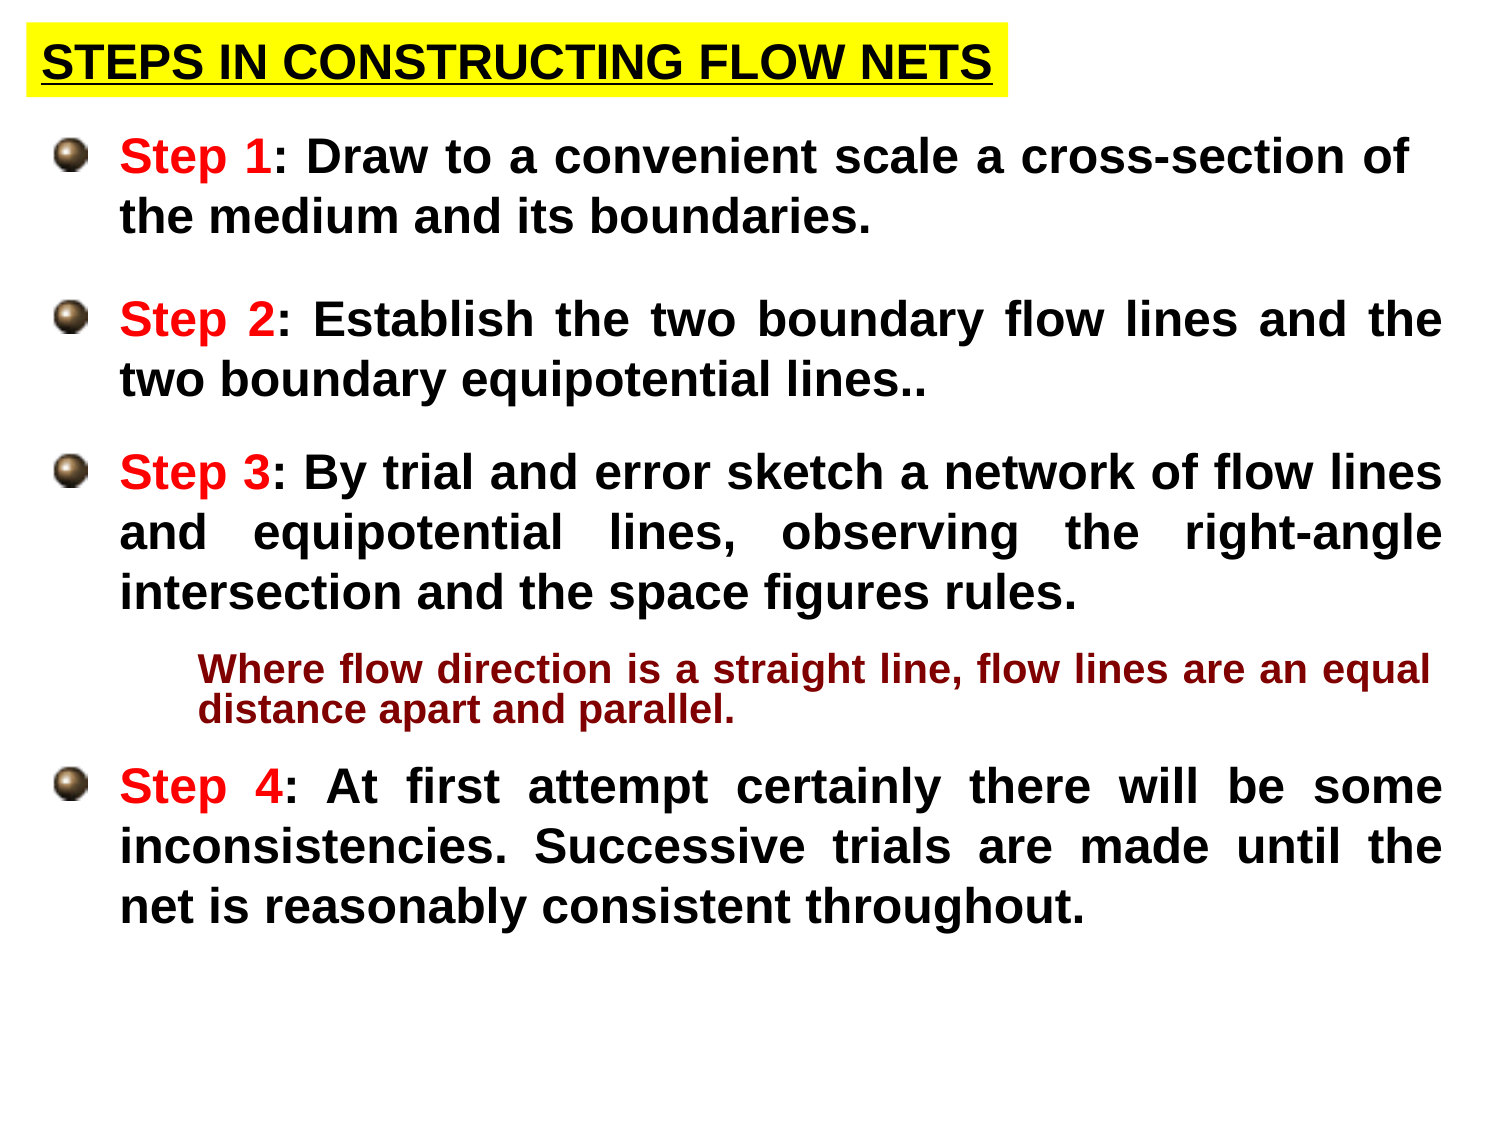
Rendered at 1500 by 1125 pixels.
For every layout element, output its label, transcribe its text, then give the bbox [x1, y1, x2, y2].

text_box Step 1: Draw to a convenient scale a cross-section of the medium and its boundaries. [38, 116, 1459, 252]
picture [52, 136, 88, 172]
picture [52, 452, 88, 488]
picture [52, 765, 88, 801]
text_box Step 3: By trial and error sketch a network of flow lines and equipotential lines, observing the right-angle intersection and the space figures rules. [38, 432, 1459, 628]
picture [52, 298, 88, 334]
text_box Step 2: Establish the two boundary flow lines and the two boundary equipotential lines.. [38, 278, 1459, 414]
text_box STEPS IN CONSTRUCTING FLOW NETS [26, 22, 1009, 98]
text_box Step 4: At first attempt certainly there will be some inconsistencies. Successive trials are made until the net is reasonably consistent throughout. [38, 745, 1459, 941]
text_box Where flow direction is a straight line, flow lines are an equal distance apart and parallel. [183, 644, 1447, 739]
